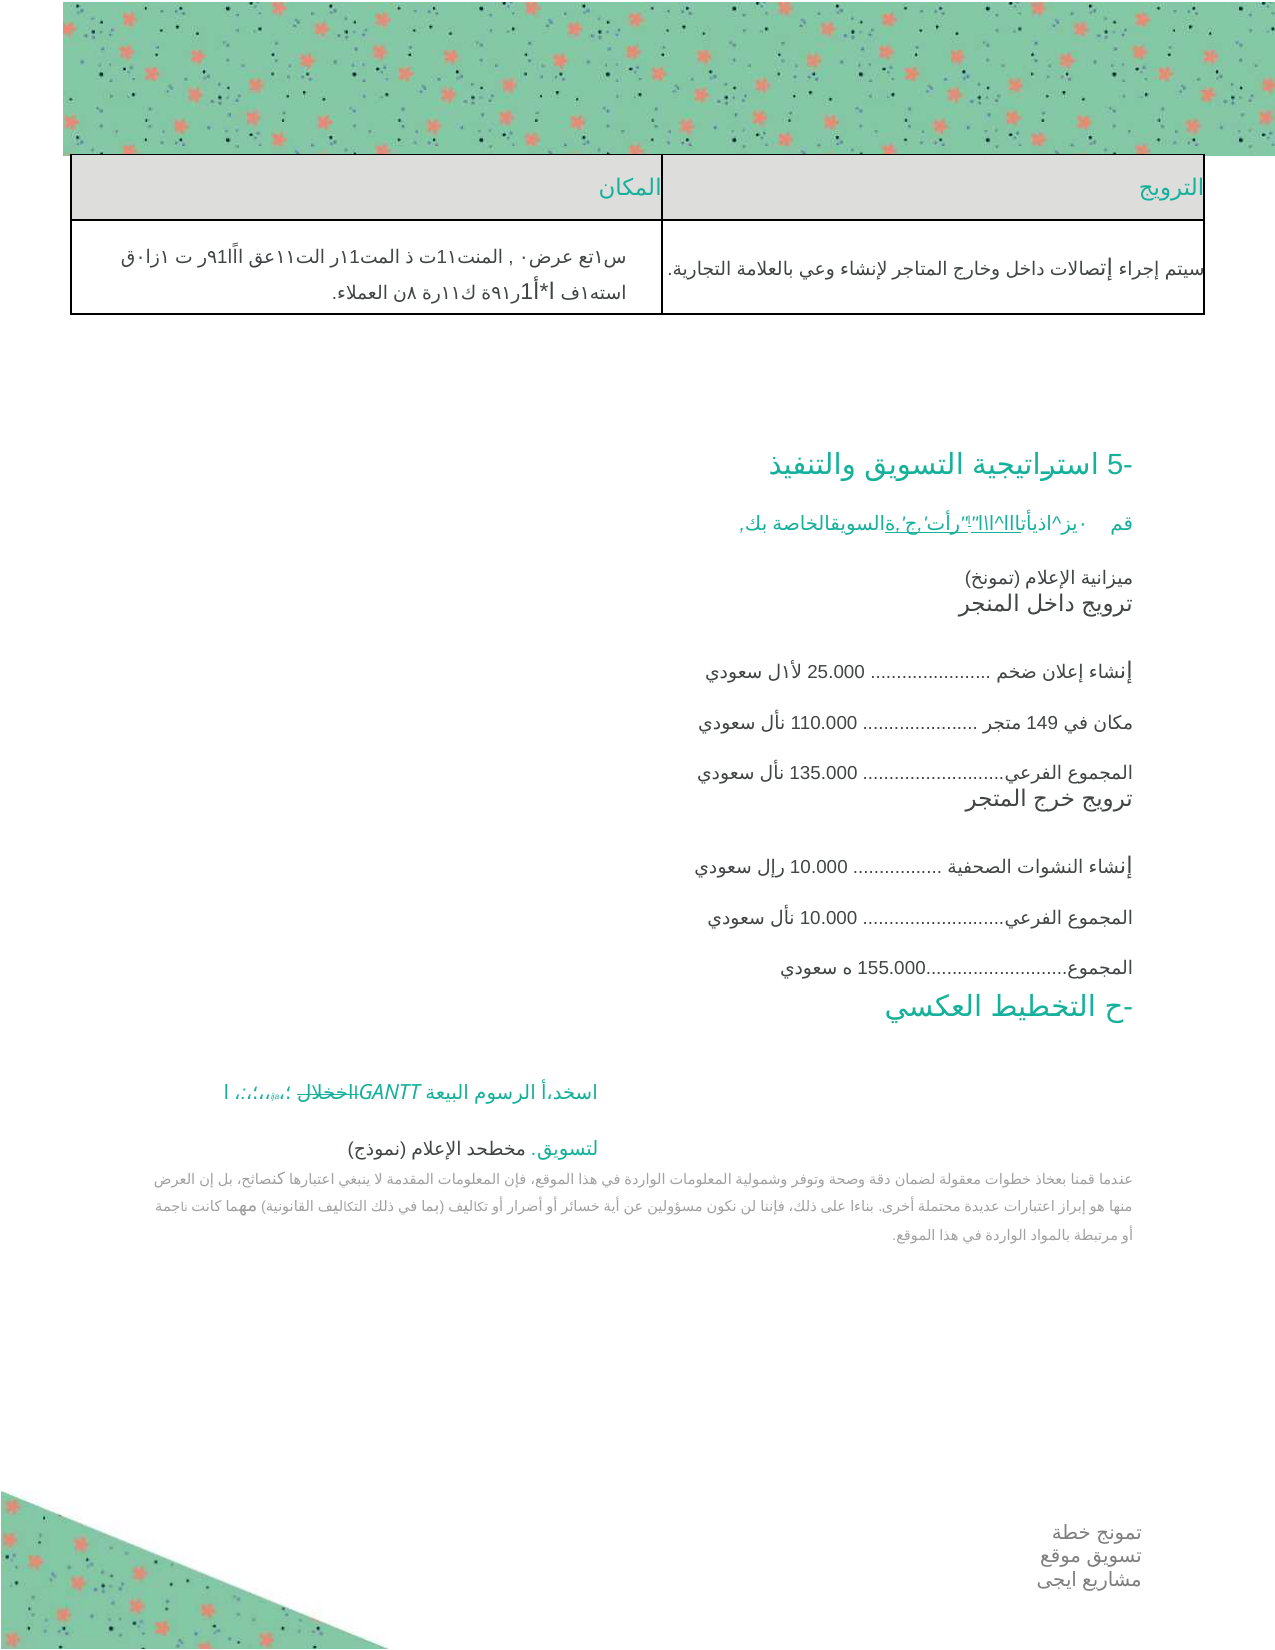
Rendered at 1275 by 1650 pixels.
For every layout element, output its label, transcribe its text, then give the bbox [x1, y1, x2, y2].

table_header الترويج [663, 164, 1203, 219]
text_box تمونج خطة تسويق موقع مشاريع ايجى [1017, 1520, 1142, 1570]
table_cell سيتم إجراء إتصالات داخل وخارج المتاجر لإنشاء وعي بالعلامة التجارية. [663, 221, 1203, 313]
table_cell س١تع عرض٠ , المنت1١ت ذ المت١1ر الت١١عق ااًا٩1ر ت ١زا٠ق استه١ف ا*أ1ر٩١ة ك١١رة ٨ن العملاء. [72, 221, 661, 313]
table_header المكان [72, 164, 661, 219]
picture [62, 1, 1275, 157]
text_box -5 استراتيجية التسويق والتنفيذ قم ٠يز^اذيأتااا^ا\ا"ا''رأت',ج',ةالسويقالخاصة بك, ميزانية الإعلام (تمونخ) ترويج داخل المنجر إنشاء إعلان ضخم ....................... 25.000 لأ١ل سعودي مكان في 149 متجر ...................... 110.000 نأل سعودي المجموع الفرعي........................... 135.000 نأل سعودي ترويج خرج المتجر إنشاء النشوات الصحفية ................. 10.000 رإل سعودي المجموع الفرعي........................... 10.000 نأل سعودي المجموع...........................155.000 ه سعودي -ح التخطيط العكسي اسخد،أ الرسوم البيعة GANTTااخخلال ؛،ija،،؛،:، ا لتسويق. مخطحد الإعلام (نموذج) عندما قمنا بعخاذ خطوات معقولة لضمان دقة وصحة وتوفر وشمولية المعلومات الواردة في هذا الموقع، فإن المعلومات المقدمة لا ينبغي اعتبارها كنصاثح، بل إن العرض منها هو إبراز اعتبارات عديدة محتملة أخرى. بناءا على ذلك، فإننا لن نكون مسؤولين عن أية خسائر أو أضرار أو تكاليف (بما في ذلك التكاليف القانونية) مهما كانت ناجمة أو مرتبطة بالمواد الواردة في هذا الموقع. [153, 426, 1133, 1245]
picture [1, 1491, 388, 1649]
